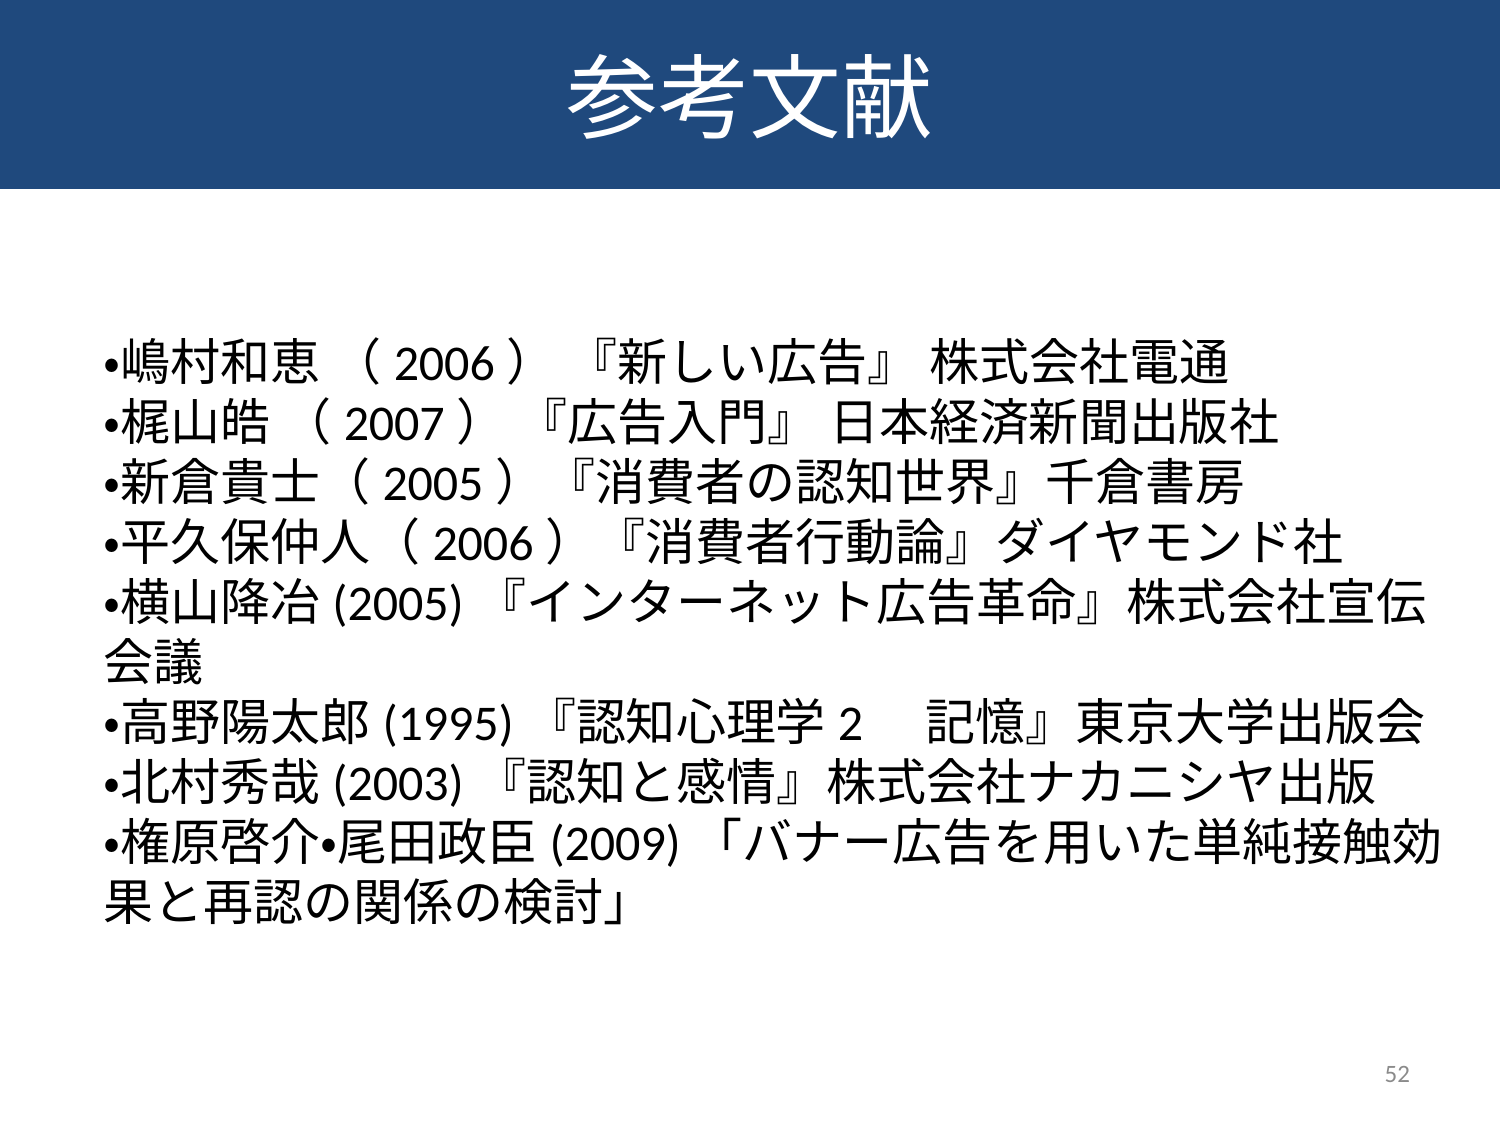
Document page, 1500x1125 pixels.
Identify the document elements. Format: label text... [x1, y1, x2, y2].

slide_number 52 [1074, 1042, 1425, 1103]
text_box 参考文献 [0, 0, 1500, 191]
list ・嶋村和恵 （2006） 『新しい広告』 株式会社電通 ・梶山皓 （2007） 『広告入門』 日本経済新聞出版社 ・新倉貴士（2005）『消費者の認知世界』千倉書房 ・平久保仲人（2006）『消費者行動論』ダイヤモンド社 ・横山降冶(2005)『インターネット広告革命』株式会社宣伝会議 ・高野陽太郎(1995)『認知心理学2 記憶』東京大学出版会 ・北村秀哉(2003)『認知と感情』株式会社ナカニシヤ出版 ・権原啓介・尾田政臣(2009)「バナー広告を用いた単純接触効果と再認の関係の検討」 [88, 262, 1471, 1000]
